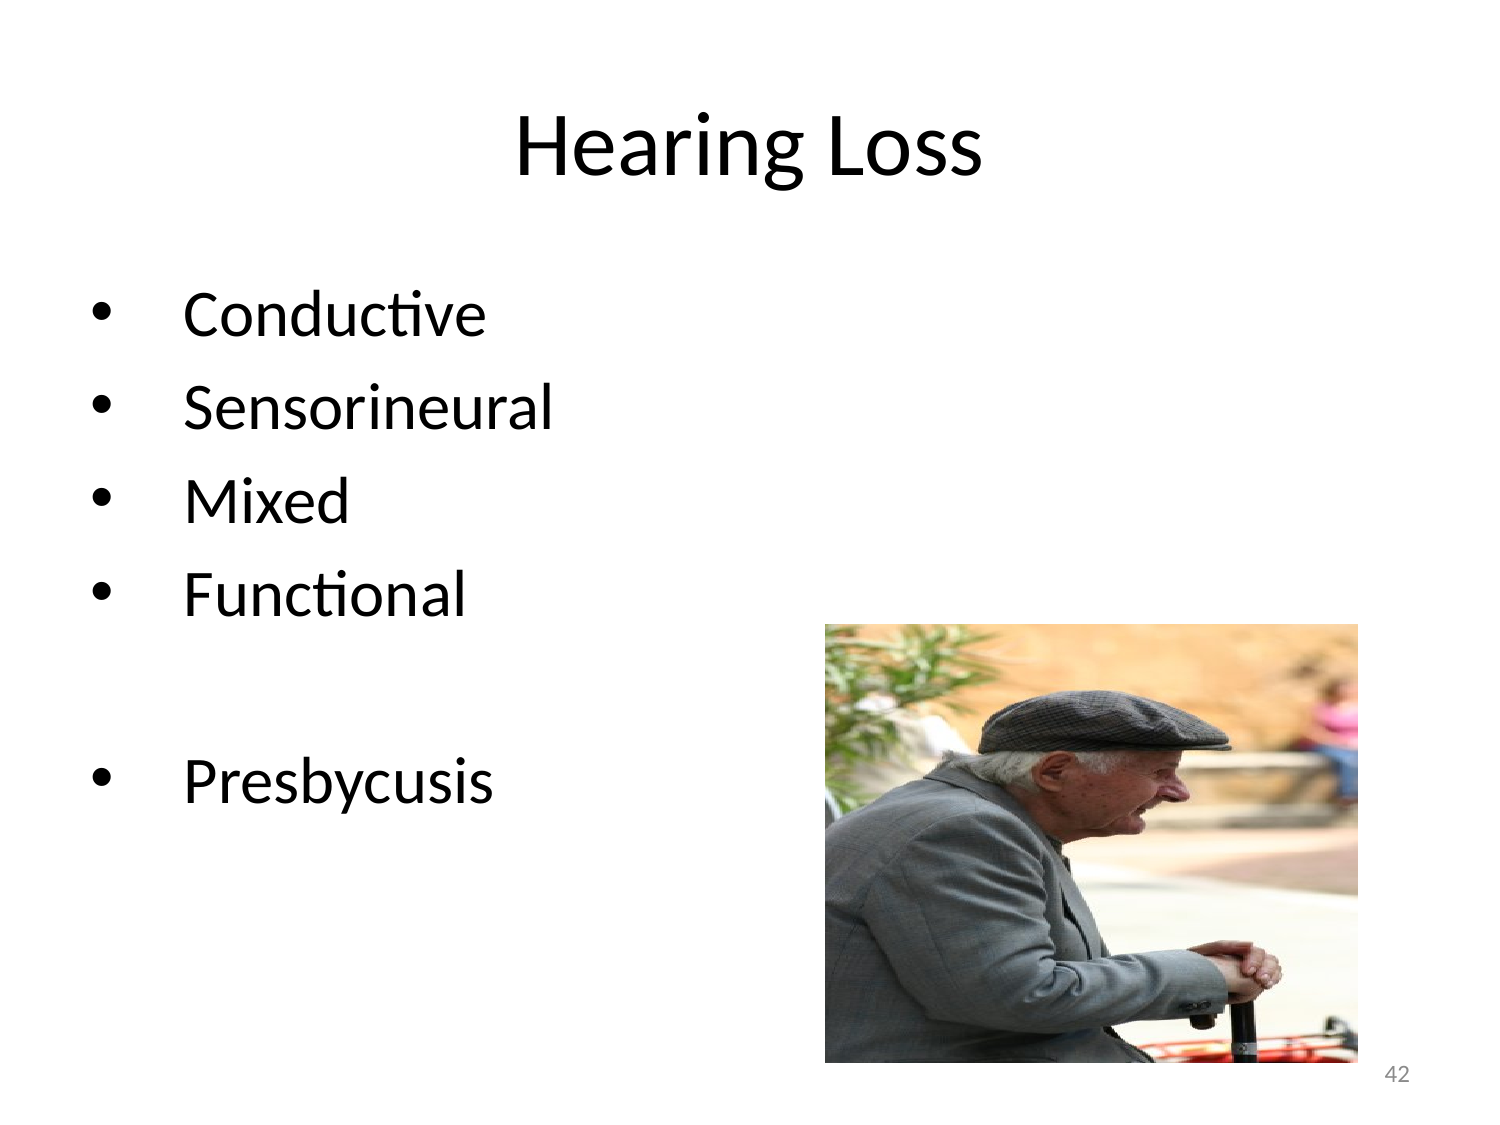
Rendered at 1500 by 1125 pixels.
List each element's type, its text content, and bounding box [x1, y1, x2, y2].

slide_number 42 [1074, 1042, 1425, 1103]
picture [824, 624, 1358, 1063]
list Conductive Sensorineural Mixed Functional Presbycusis [75, 262, 1425, 1005]
title Hearing Loss [75, 45, 1425, 233]
